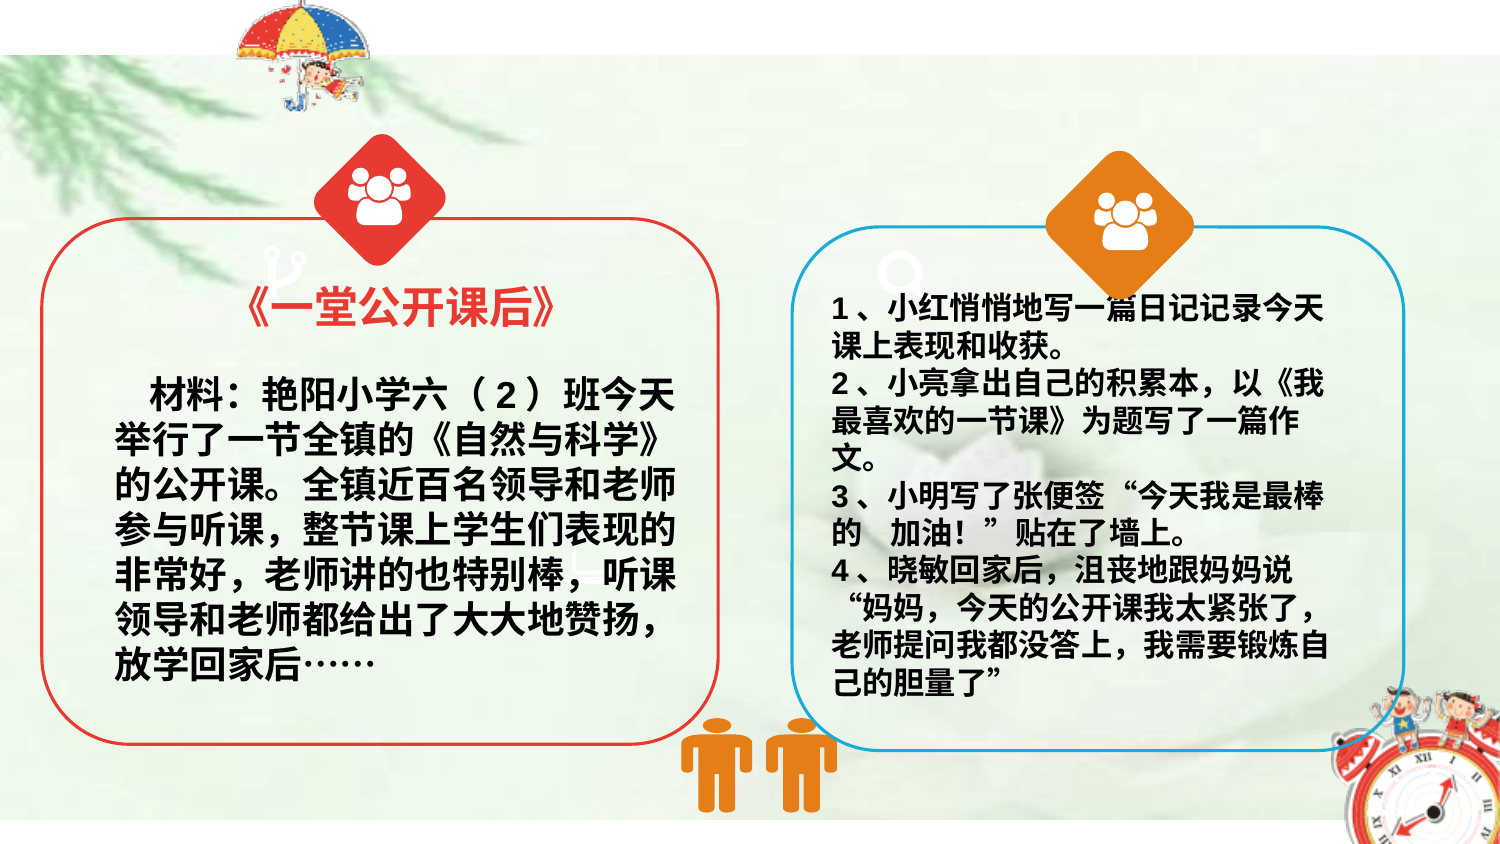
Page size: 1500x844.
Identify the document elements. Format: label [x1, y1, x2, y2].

text_box [681, 718, 837, 813]
picture [0, 0, 1500, 844]
